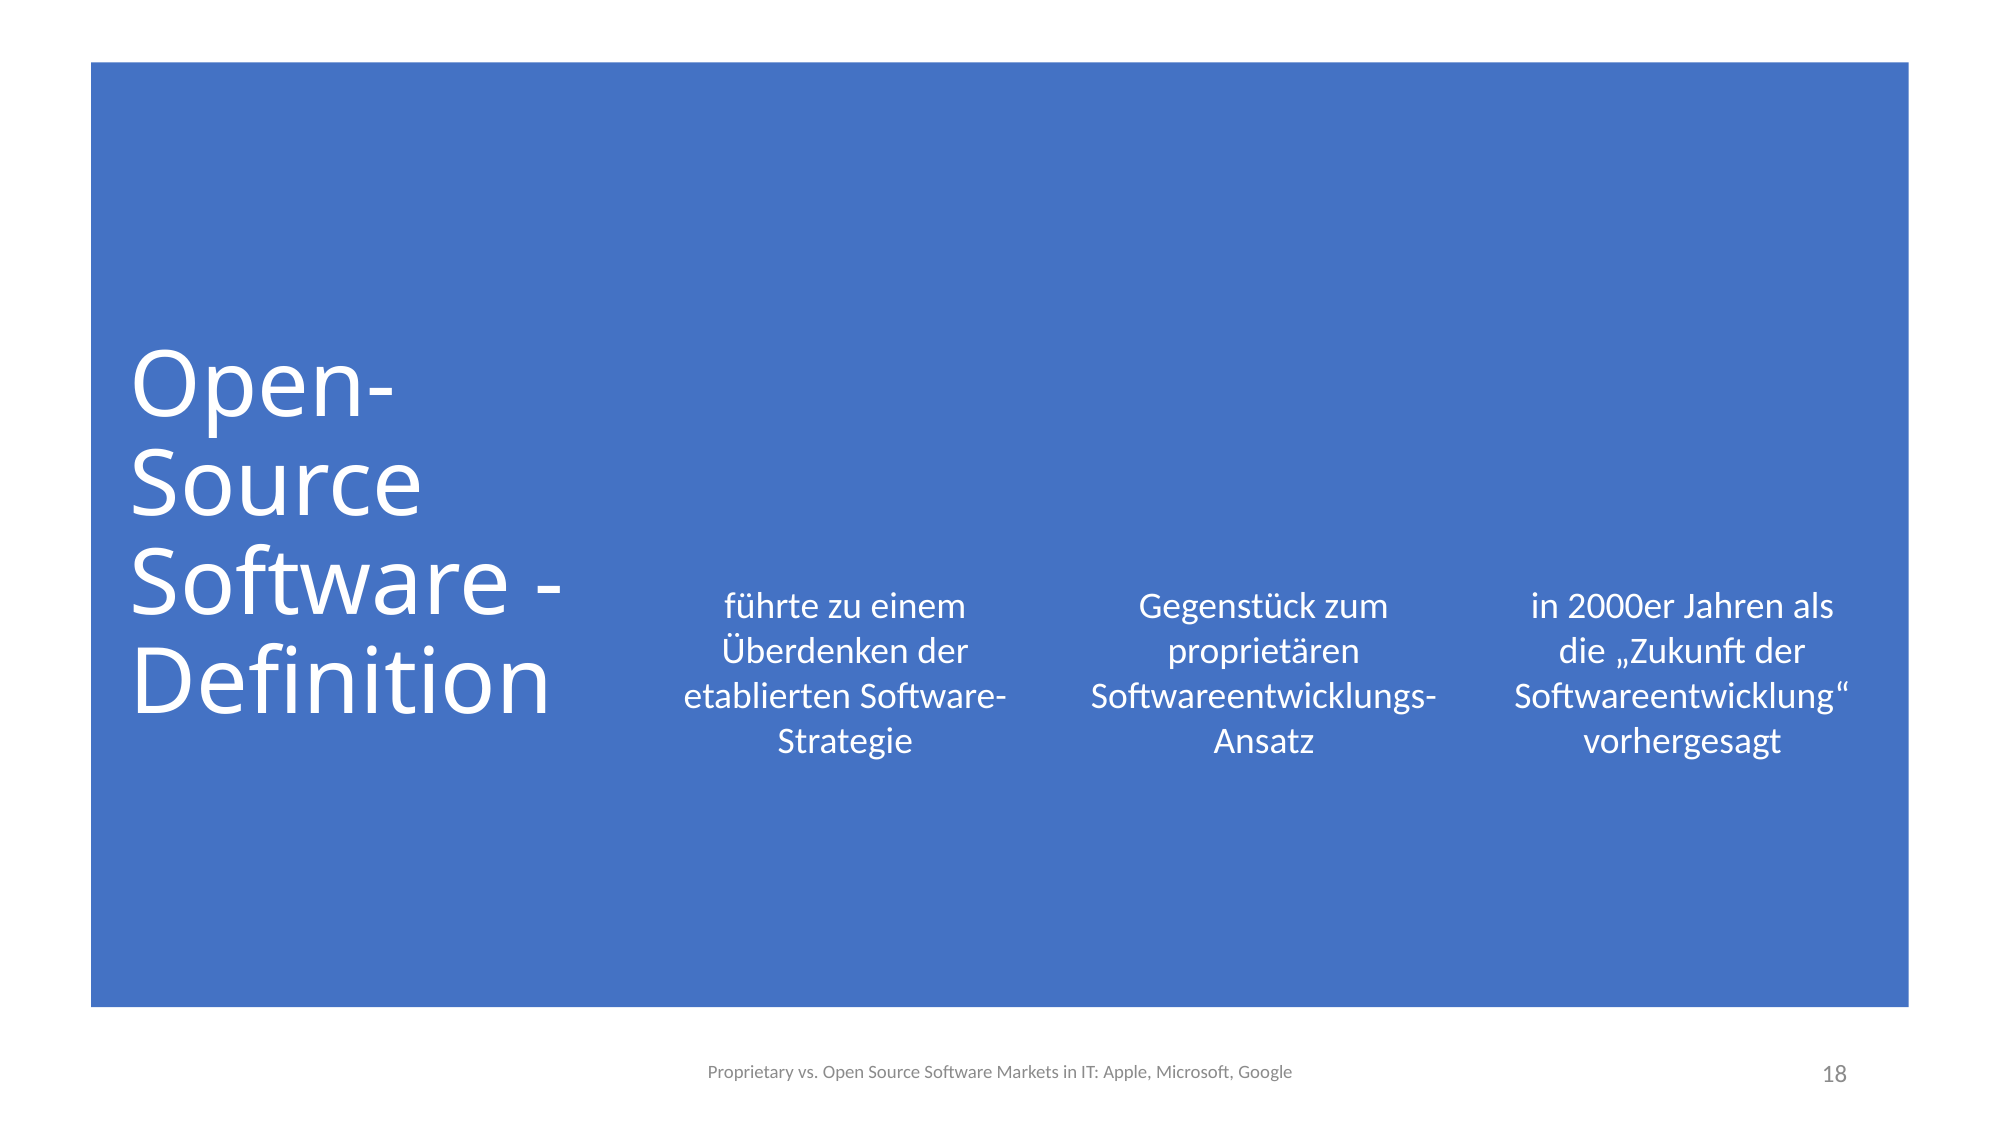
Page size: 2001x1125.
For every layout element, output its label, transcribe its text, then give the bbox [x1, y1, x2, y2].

slide_number 18 [1412, 1042, 1863, 1103]
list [628, 206, 1899, 919]
footer Proprietary vs. Open Source Software Markets in IT: Apple, Microsoft, Google [662, 1042, 1338, 1103]
text_box [90, 61, 1910, 1008]
title Open-Source Software - Definition [114, 117, 639, 954]
